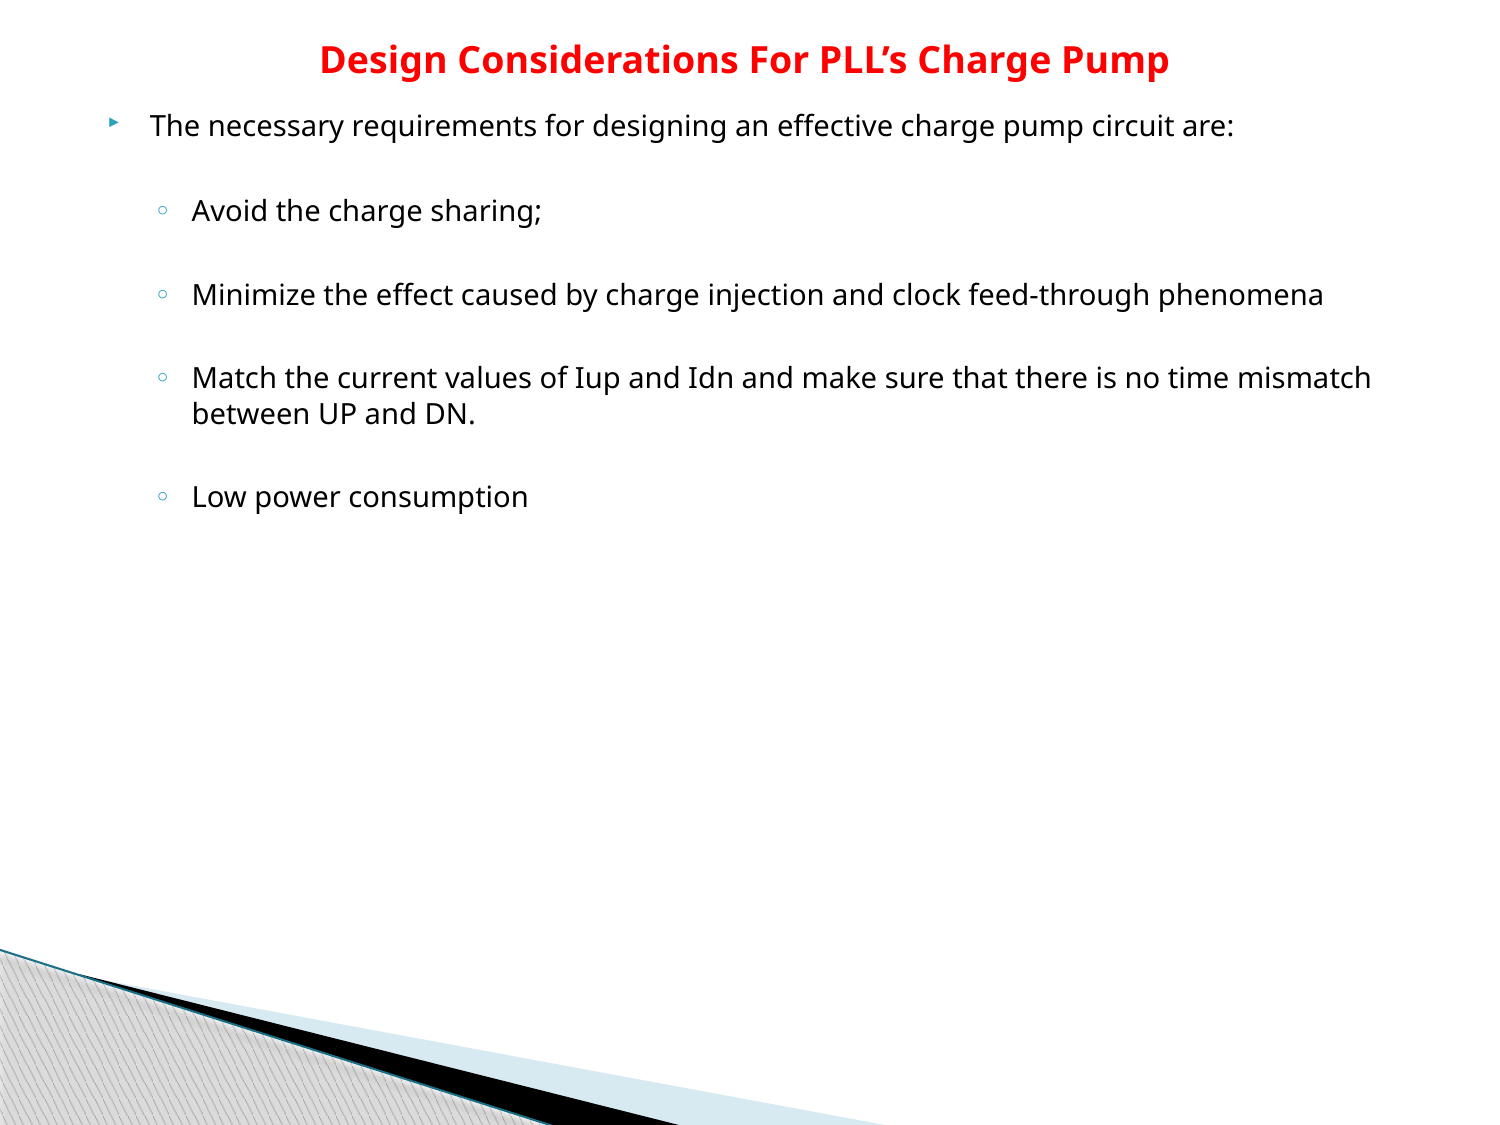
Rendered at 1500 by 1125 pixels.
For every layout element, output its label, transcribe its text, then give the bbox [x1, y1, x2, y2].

title Design Considerations For PLL’s Charge Pump [75, 24, 1425, 93]
list The necessary requirements for designing an effective charge pump circuit are: Avoid the charge sharing; Minimize the effect caused by charge injection and clock feed-through phenomena Match the current values of Iup and Idn and make sure that there is no time mismatch between UP and DN. Low power consumption [75, 99, 1425, 986]
